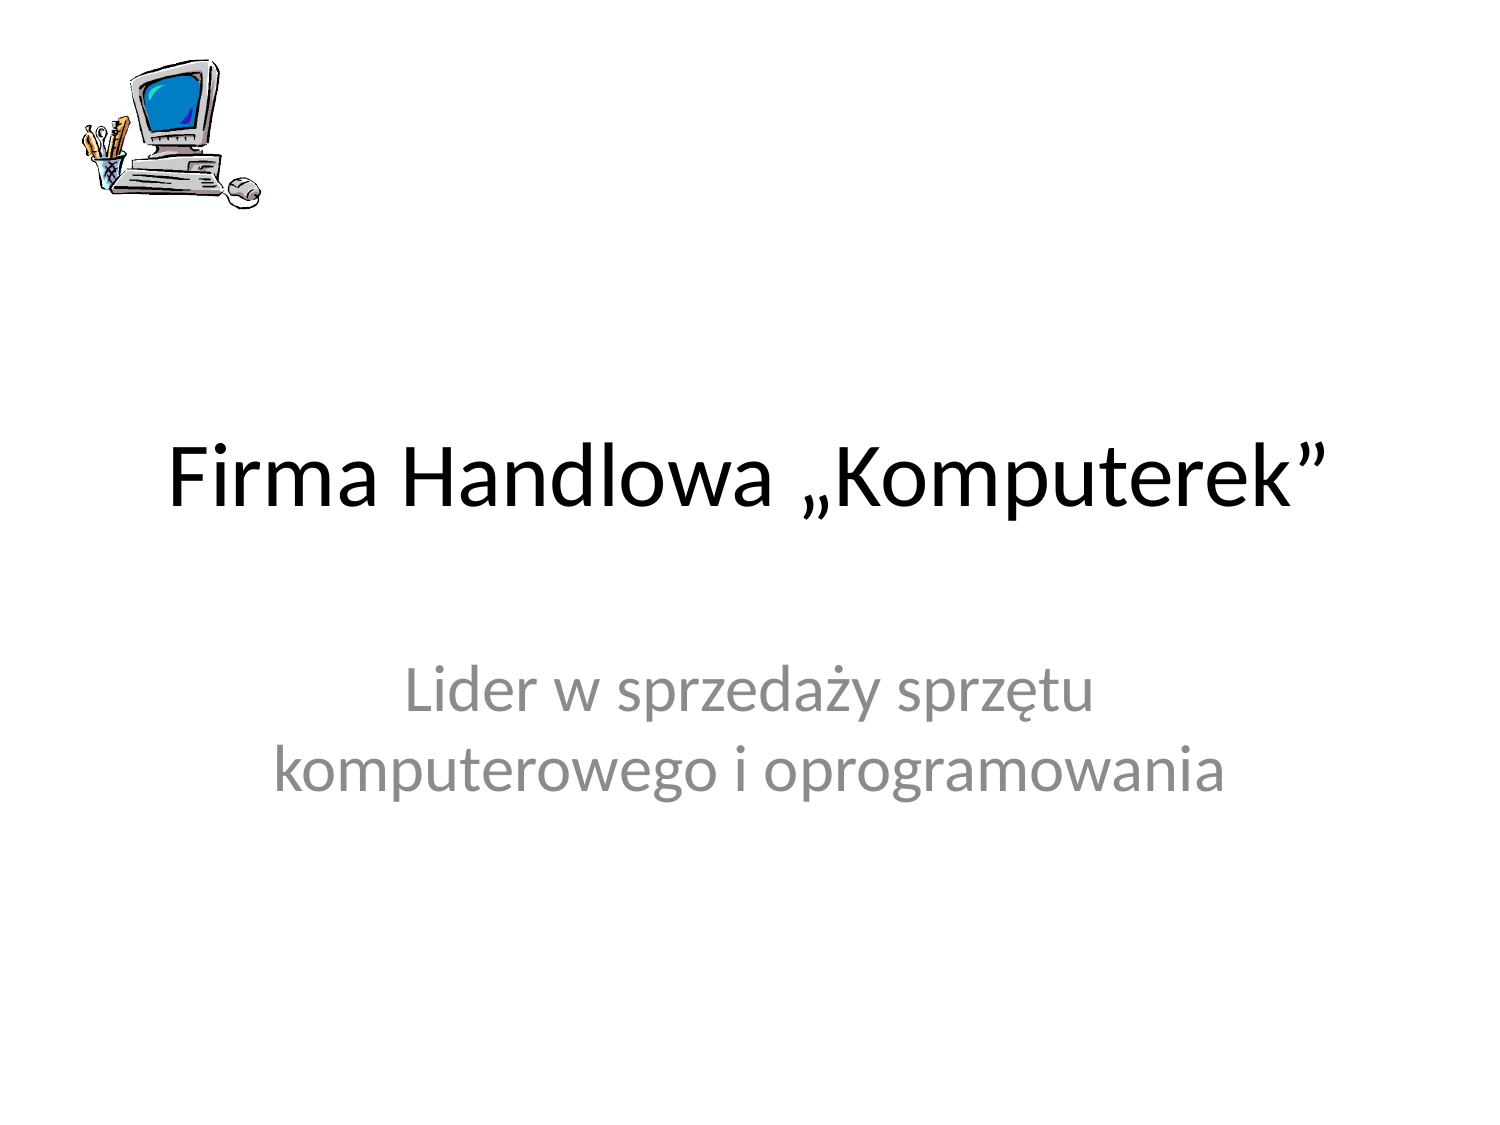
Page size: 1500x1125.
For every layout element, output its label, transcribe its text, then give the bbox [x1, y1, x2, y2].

picture [82, 58, 270, 217]
title Firma Handlowa „Komputerek” [112, 349, 1388, 591]
subtitle Lider w sprzedaży sprzętu komputerowego i oprogramowania [225, 637, 1275, 925]
